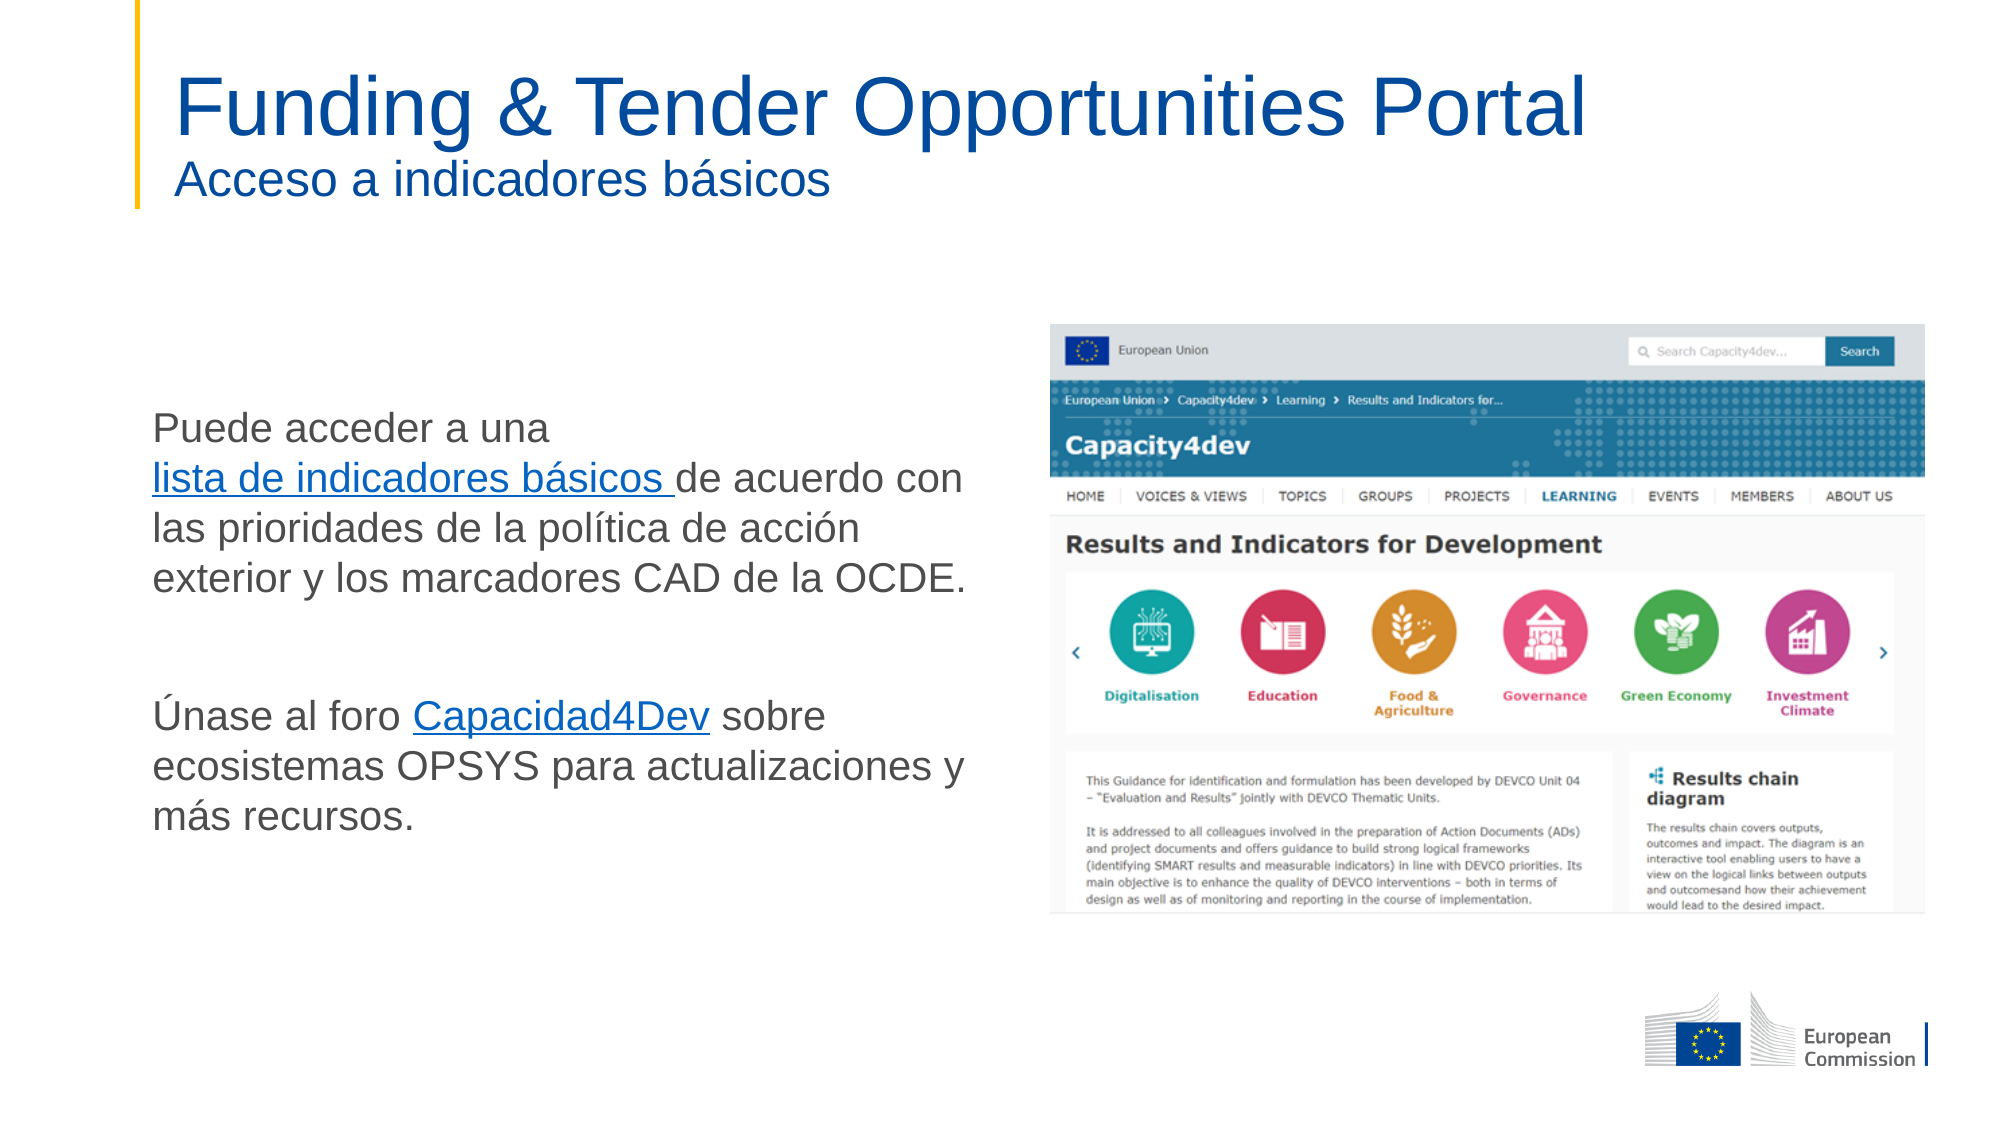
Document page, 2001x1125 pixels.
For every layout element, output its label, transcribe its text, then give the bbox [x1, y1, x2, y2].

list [1050, 324, 1925, 916]
title Funding & Tender Opportunities Portal Acceso a indicadores básicos [159, 79, 1885, 208]
picture [1645, 991, 1928, 1066]
list Puede acceder a una lista de indicadores básicos de acuerdo con las prioridades de la política de acción exterior y los marcadores CAD de la OCDE. Únase al foro Capacidad4Dev sobre ecosistemas OPSYS para actualizaciones y más recursos. [137, 299, 1012, 941]
